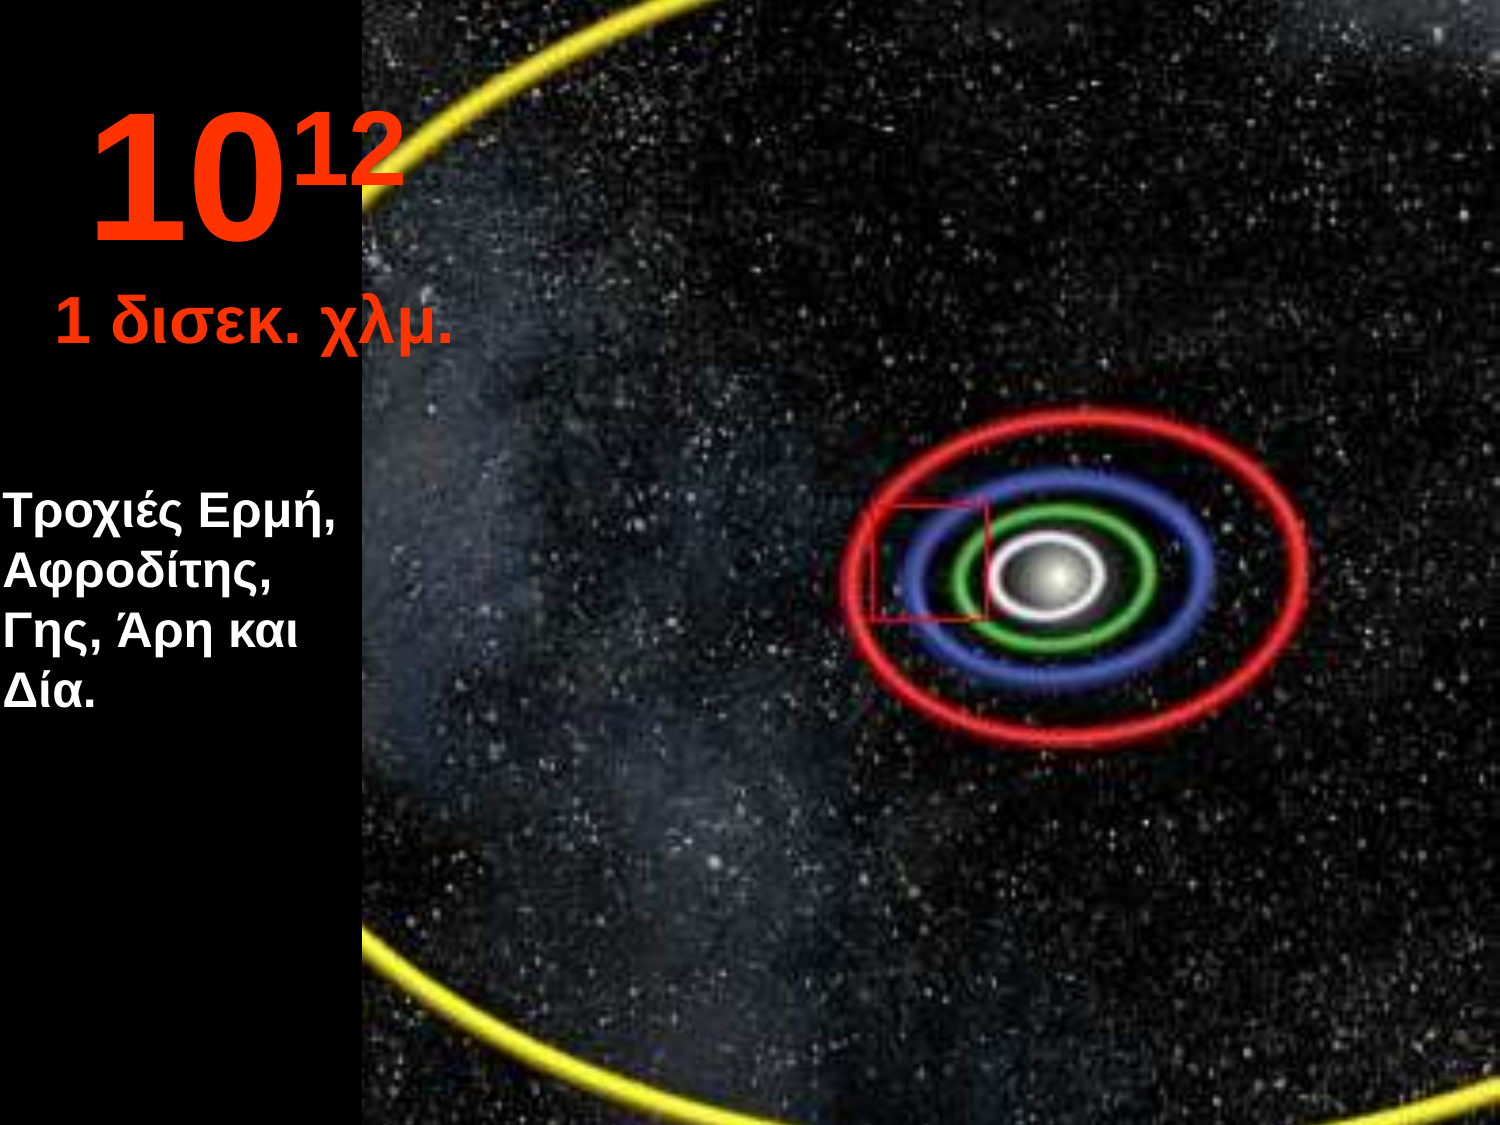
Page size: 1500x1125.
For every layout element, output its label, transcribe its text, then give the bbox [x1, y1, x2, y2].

text_box 1012 1 δισεκ. χλμ. [39, 49, 356, 365]
picture [362, 0, 1500, 1125]
text_box Τροχιές Ερμή, Αφροδίτης, Γης, Άρη και Δία. [0, 470, 356, 725]
